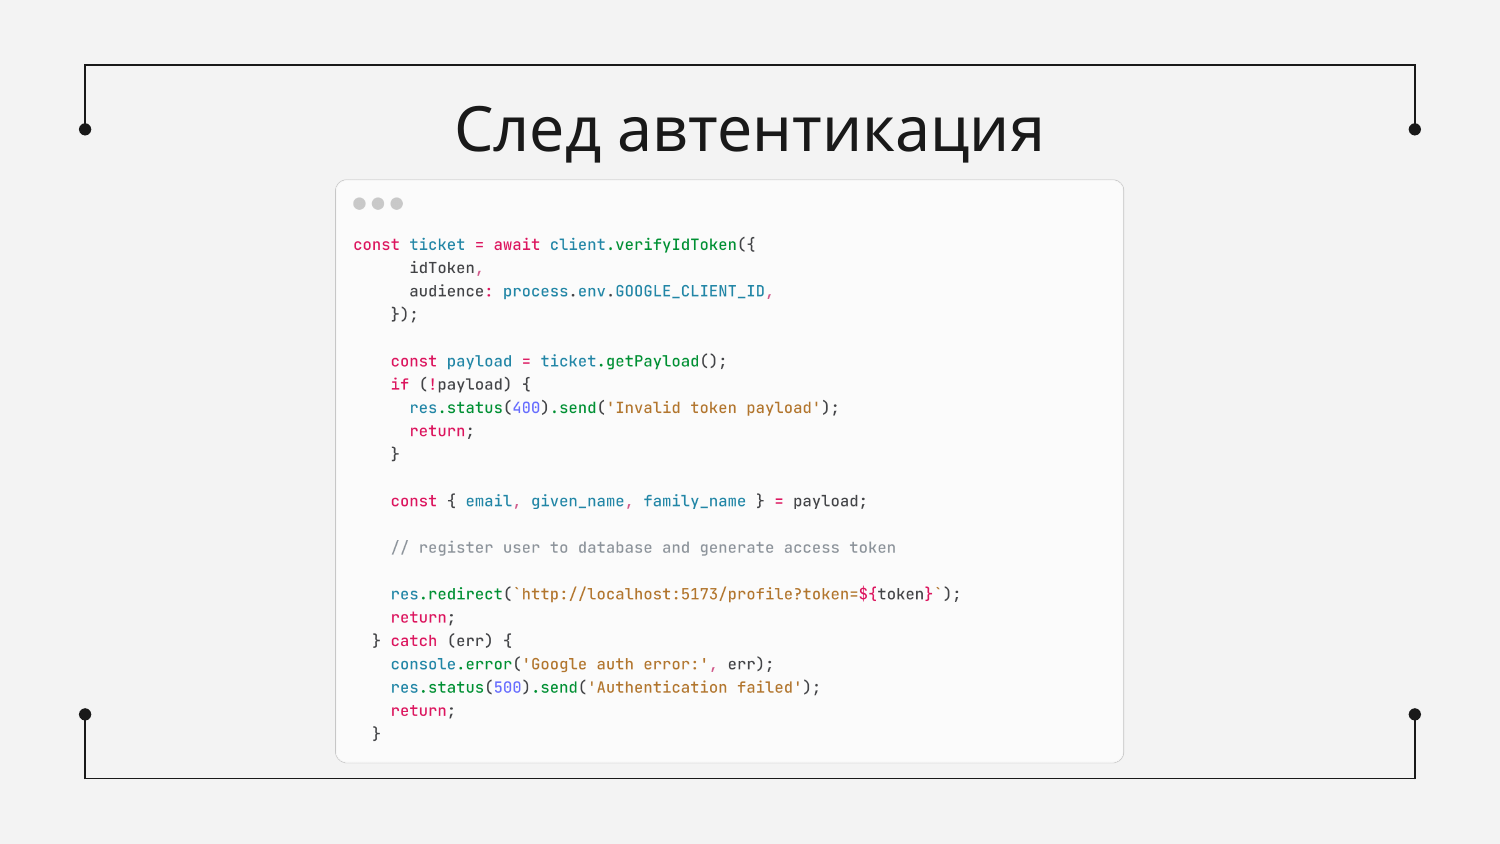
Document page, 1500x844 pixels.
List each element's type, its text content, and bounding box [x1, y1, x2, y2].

picture [319, 164, 1140, 778]
title След автентикация [189, 74, 1311, 190]
